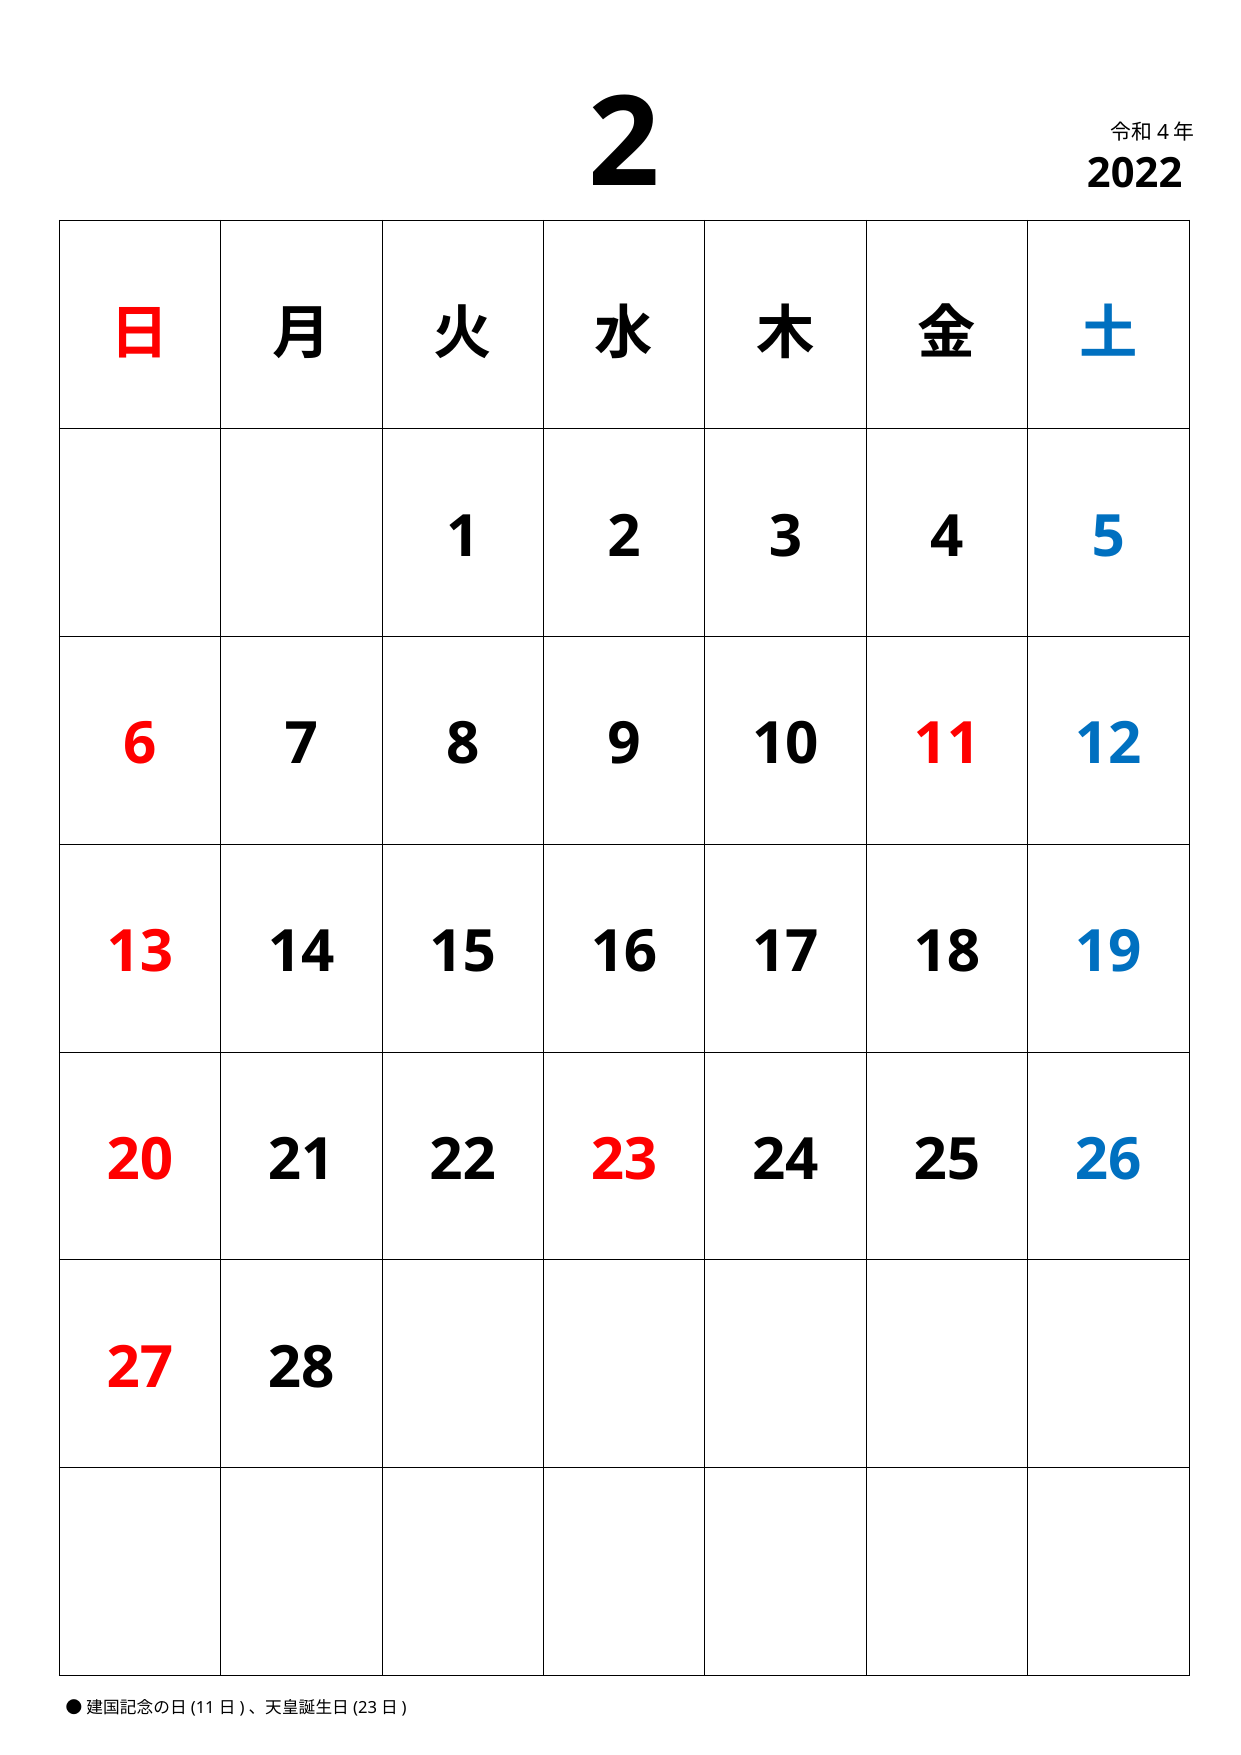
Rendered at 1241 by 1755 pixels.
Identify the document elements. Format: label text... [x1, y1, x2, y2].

table_cell 12 [1028, 637, 1189, 844]
table_cell 13 [60, 845, 220, 1052]
table_header 木 [705, 221, 866, 428]
table_cell 2 [544, 429, 704, 636]
table_cell 16 [544, 845, 704, 1052]
table_cell [705, 1468, 866, 1675]
table_cell 24 [705, 1053, 866, 1259]
table_header 水 [544, 221, 704, 428]
table_header 金 [867, 221, 1027, 428]
table_cell [867, 1260, 1027, 1467]
table_cell [705, 1260, 866, 1467]
table_cell 21 [221, 1053, 382, 1259]
table_cell 18 [867, 845, 1027, 1052]
table_cell [221, 1468, 382, 1675]
table_cell [1028, 1260, 1189, 1467]
table_cell 9 [544, 637, 704, 844]
table_cell 17 [705, 845, 866, 1052]
table_cell [60, 1468, 220, 1675]
table_cell 5 [1028, 429, 1189, 636]
table_cell 20 [60, 1053, 220, 1259]
table_cell 19 [1028, 845, 1189, 1052]
table_cell [221, 429, 382, 636]
table_header 月 [221, 221, 382, 428]
table_cell [867, 1468, 1027, 1675]
table_cell 27 [60, 1260, 220, 1467]
table_cell 22 [383, 1053, 543, 1259]
table_header 土 [1028, 221, 1189, 428]
table_cell 4 [867, 429, 1027, 636]
table_cell 3 [705, 429, 866, 636]
table_cell 8 [383, 637, 543, 844]
table_cell 10 [705, 637, 866, 844]
text_box 2 [573, 53, 675, 219]
table_cell 25 [867, 1053, 1027, 1259]
table_cell 28 [221, 1260, 382, 1467]
table_cell [60, 429, 220, 636]
table_cell 6 [60, 637, 220, 844]
table_cell [544, 1468, 704, 1675]
table_cell [383, 1260, 543, 1467]
table_cell [383, 1468, 543, 1675]
table_cell 23 [544, 1053, 704, 1259]
table_header 日 [60, 221, 220, 428]
table_cell [544, 1260, 704, 1467]
table_cell 1 [383, 429, 543, 636]
text_box 2022 [1072, 138, 1198, 204]
table_cell 11 [867, 637, 1027, 844]
table_cell 26 [1028, 1053, 1189, 1259]
table_cell 14 [221, 845, 382, 1052]
table_header 火 [383, 221, 543, 428]
table_cell [1028, 1468, 1189, 1675]
text_box ●建国記念の日(11日)、天皇誕生日(23日) [50, 1689, 422, 1725]
text_box 令和4年 [1095, 110, 1210, 151]
table_cell 7 [221, 637, 382, 844]
table_cell 15 [383, 845, 543, 1052]
